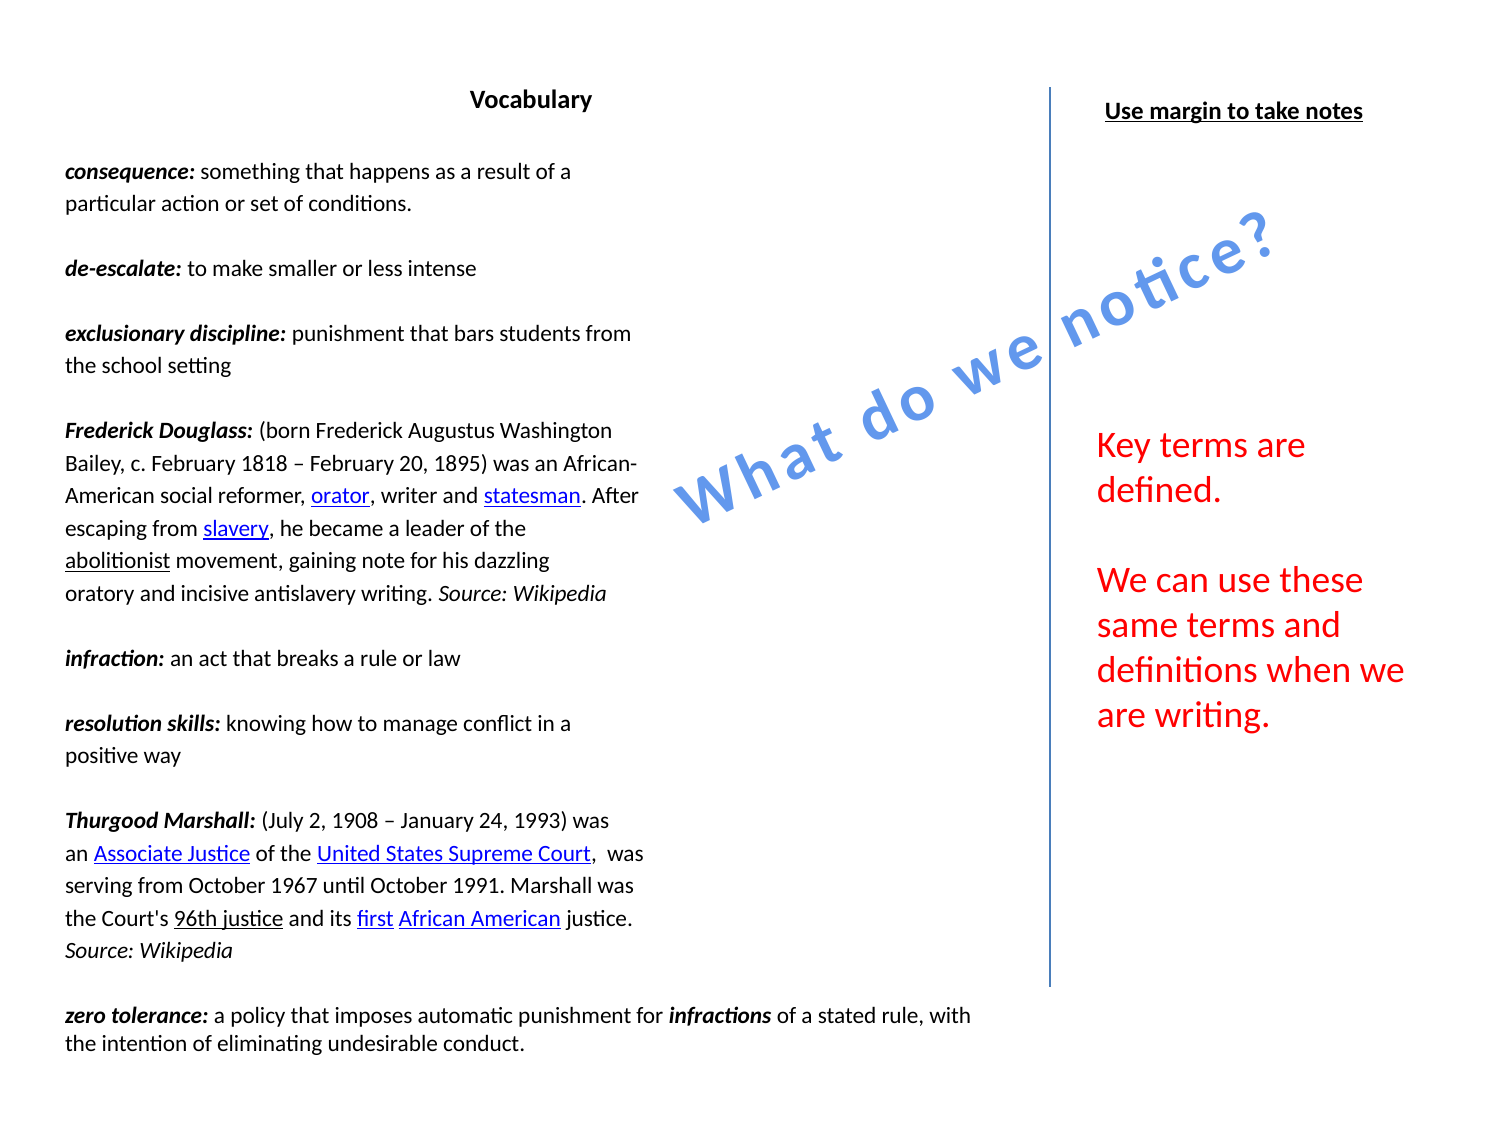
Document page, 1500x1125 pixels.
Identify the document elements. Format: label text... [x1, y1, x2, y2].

text_box Key terms are defined. We can use these same terms and definitions when we are writing. [1082, 412, 1445, 743]
text_box What do we notice? [646, 279, 1045, 555]
subtitle Vocabulary consequence: something that happens as a result of a particular action or set of conditions. de-escalate: to make smaller or less intense exclusionary discipline: punishment that bars students from the school setting Frederick Douglass: (born Frederick Augustus Washington Bailey, c. February 1818 – February 20, 1895) was an African- American social reformer, orator, writer and statesman. After escaping from slavery, he became a leader of the abolitionist movement, gaining note for his dazzling oratory and incisive antislavery writing. Source: Wikipedia infraction: an act that breaks a rule or law resolution skills: knowing how to manage conflict in a positive way Thurgood Marshall: (July 2, 1908 – January 24, 1993) was an Associate Justice of the United States Supreme Court, was serving from October 1967 until October 1991. Marshall was the Court's 96th justice and its first African American justice. Source: Wikipedia zero tolerance: a policy that imposes automatic punishment for infractions of a stated rule, with the intention of eliminating undesirable conduct. [50, 75, 1013, 1088]
text_box Use margin to take notes [1074, 86, 1394, 143]
text_box What do we notice? [1054, 175, 1306, 381]
